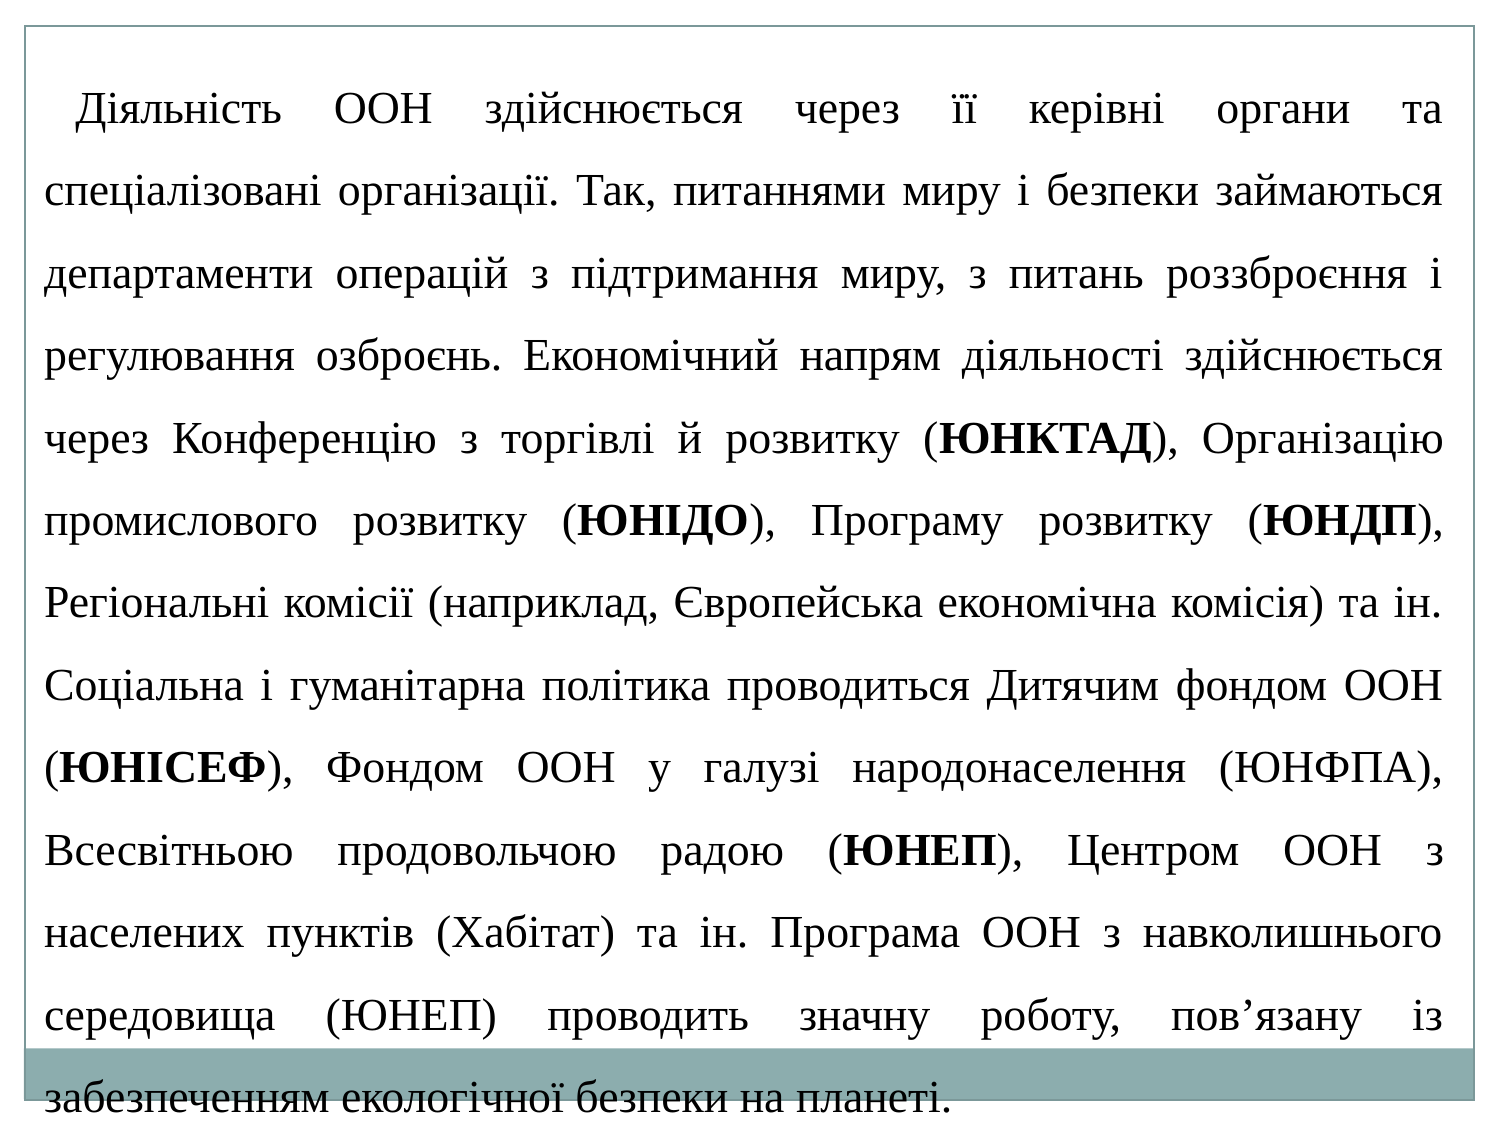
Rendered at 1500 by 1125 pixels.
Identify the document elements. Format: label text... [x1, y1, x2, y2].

text_box Діяльність ООН здійснюється через її керівні органи та спеціалізовані організації. Так, питаннями миру і безпеки займаються департаменти операцій з підтримання миру, з питань роззброєння і регулювання озброєнь. Економічний напрям діяльності здійснюється через Конференцію з торгівлі й розвитку (ЮНКТАД), Організацію промислового розвитку (ЮНІДО), Програму розвитку (ЮНДП), Регіональні комісії (наприклад, Європейська економічна комісія) та ін. Соціальна і гуманітарна політика проводиться Дитячим фондом ООН (ЮНІСЕФ), Фондом ООН у галузі народонаселення (ЮНФПА), Всесвітньою продовольчою радою (ЮНЕП), Центром ООН з населених пунктів (Хабітат) та ін. Програма ООН з навколишнього середовища (ЮНЕП) проводить значну роботу, пов’язану із забезпеченням екологічної безпеки на планеті. [29, 42, 1459, 1125]
